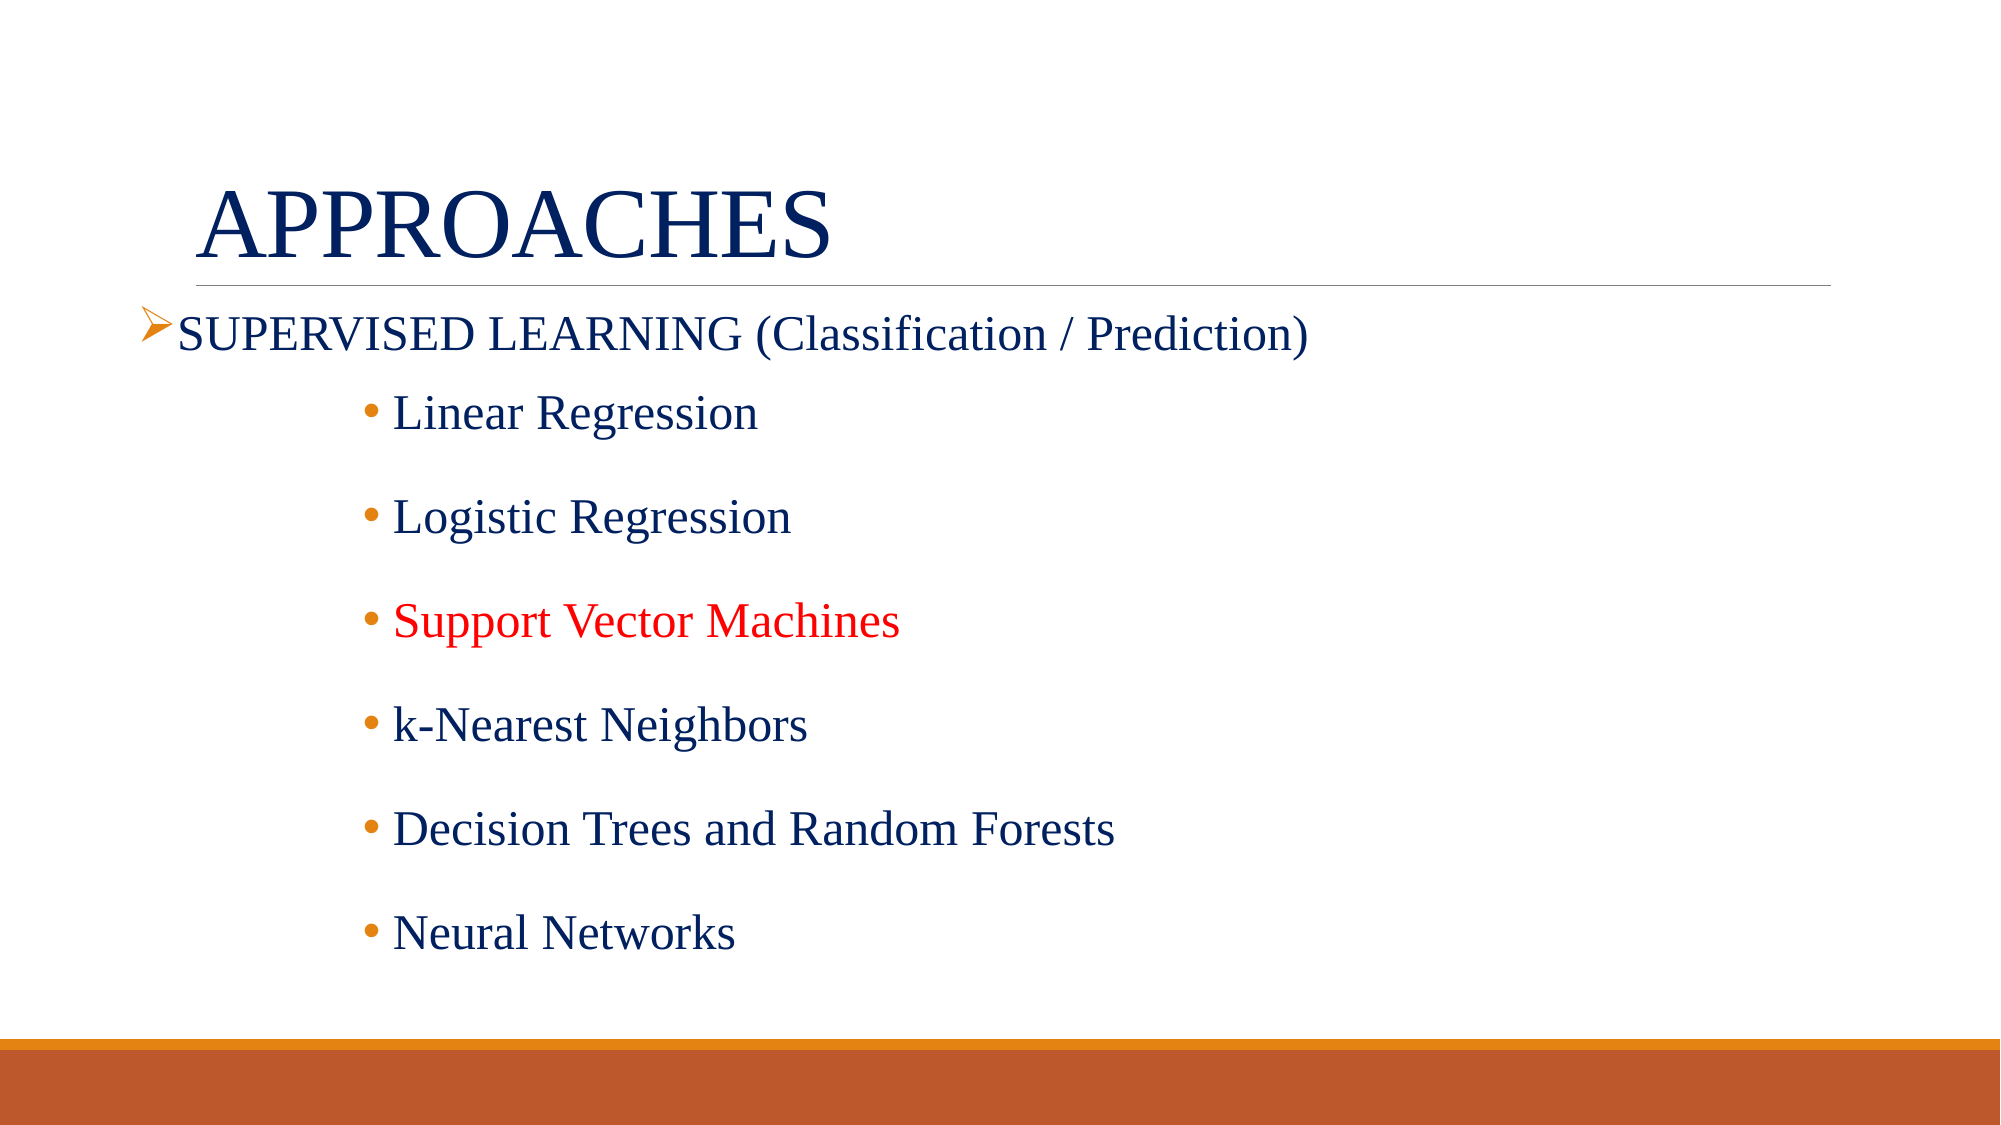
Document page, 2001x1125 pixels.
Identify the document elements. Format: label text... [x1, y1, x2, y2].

list SUPERVISED LEARNING (Classification / Prediction) Linear Regression Logistic Regression Support Vector Machines k-Nearest Neighbors Decision Trees and Random Forests Neural Networks [137, 299, 1863, 1046]
title APPROACHES [180, 47, 1830, 285]
